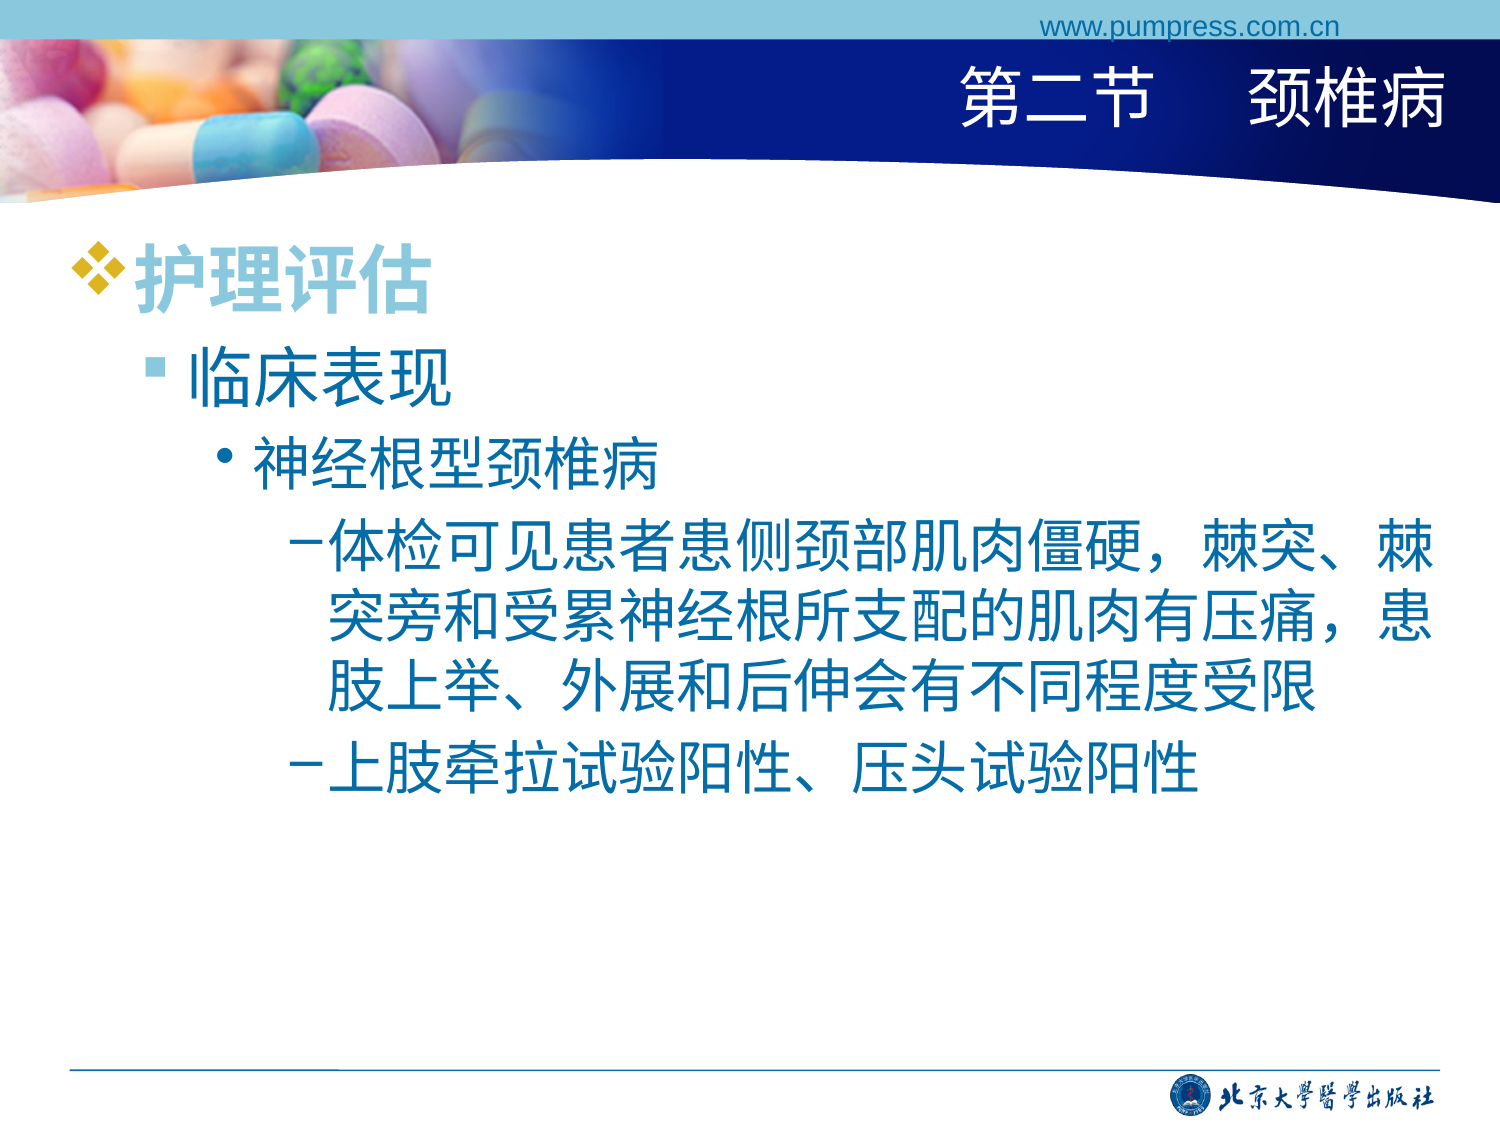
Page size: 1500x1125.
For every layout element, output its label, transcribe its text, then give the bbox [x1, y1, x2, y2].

list 护理评估 临床表现 神经根型颈椎病 体检可见患者患侧颈部肌肉僵硬，棘突、棘突旁和受累神经根所支配的肌肉有压痛，患肢上举、外展和后伸会有不同程度受限 上肢牵拉试验阳性、压头试验阳性 [49, 224, 1463, 1026]
picture [1170, 1074, 1436, 1118]
title 第二节 颈椎病 [137, 49, 1463, 143]
picture [0, 40, 1500, 203]
slide_number www.pumpress.com.cn [1025, 0, 1463, 38]
